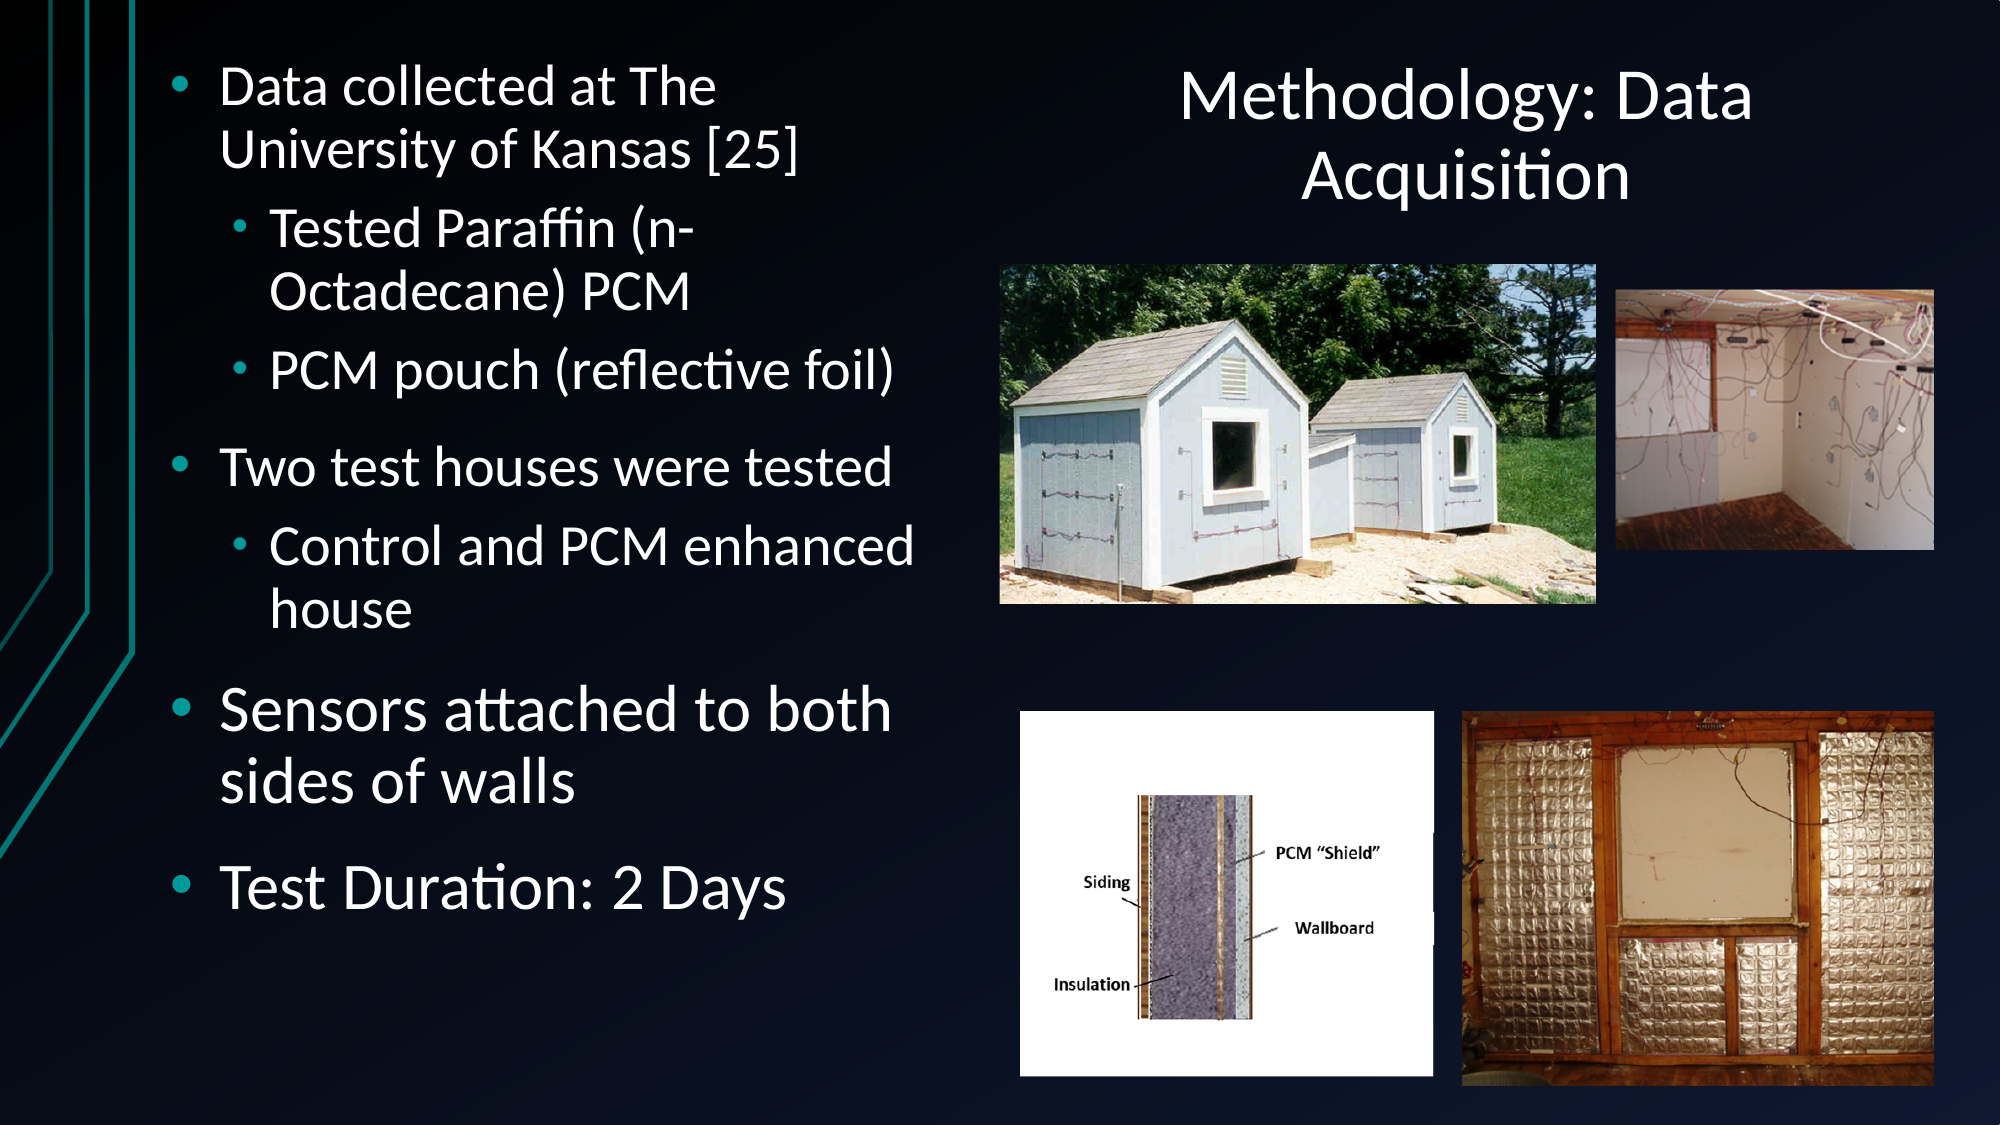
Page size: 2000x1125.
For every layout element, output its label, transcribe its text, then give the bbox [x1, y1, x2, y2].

list Data collected at The University of Kansas [25] Tested Paraffin (n-Octadecane) PCM PCM pouch (reflective foil) Two test houses were tested Control and PCM enhanced house Sensors attached to both sides of walls Test Duration: 2 Days [149, 45, 983, 1075]
picture [999, 264, 1935, 1086]
title Methodology: Data Acquisition [999, 45, 1934, 225]
